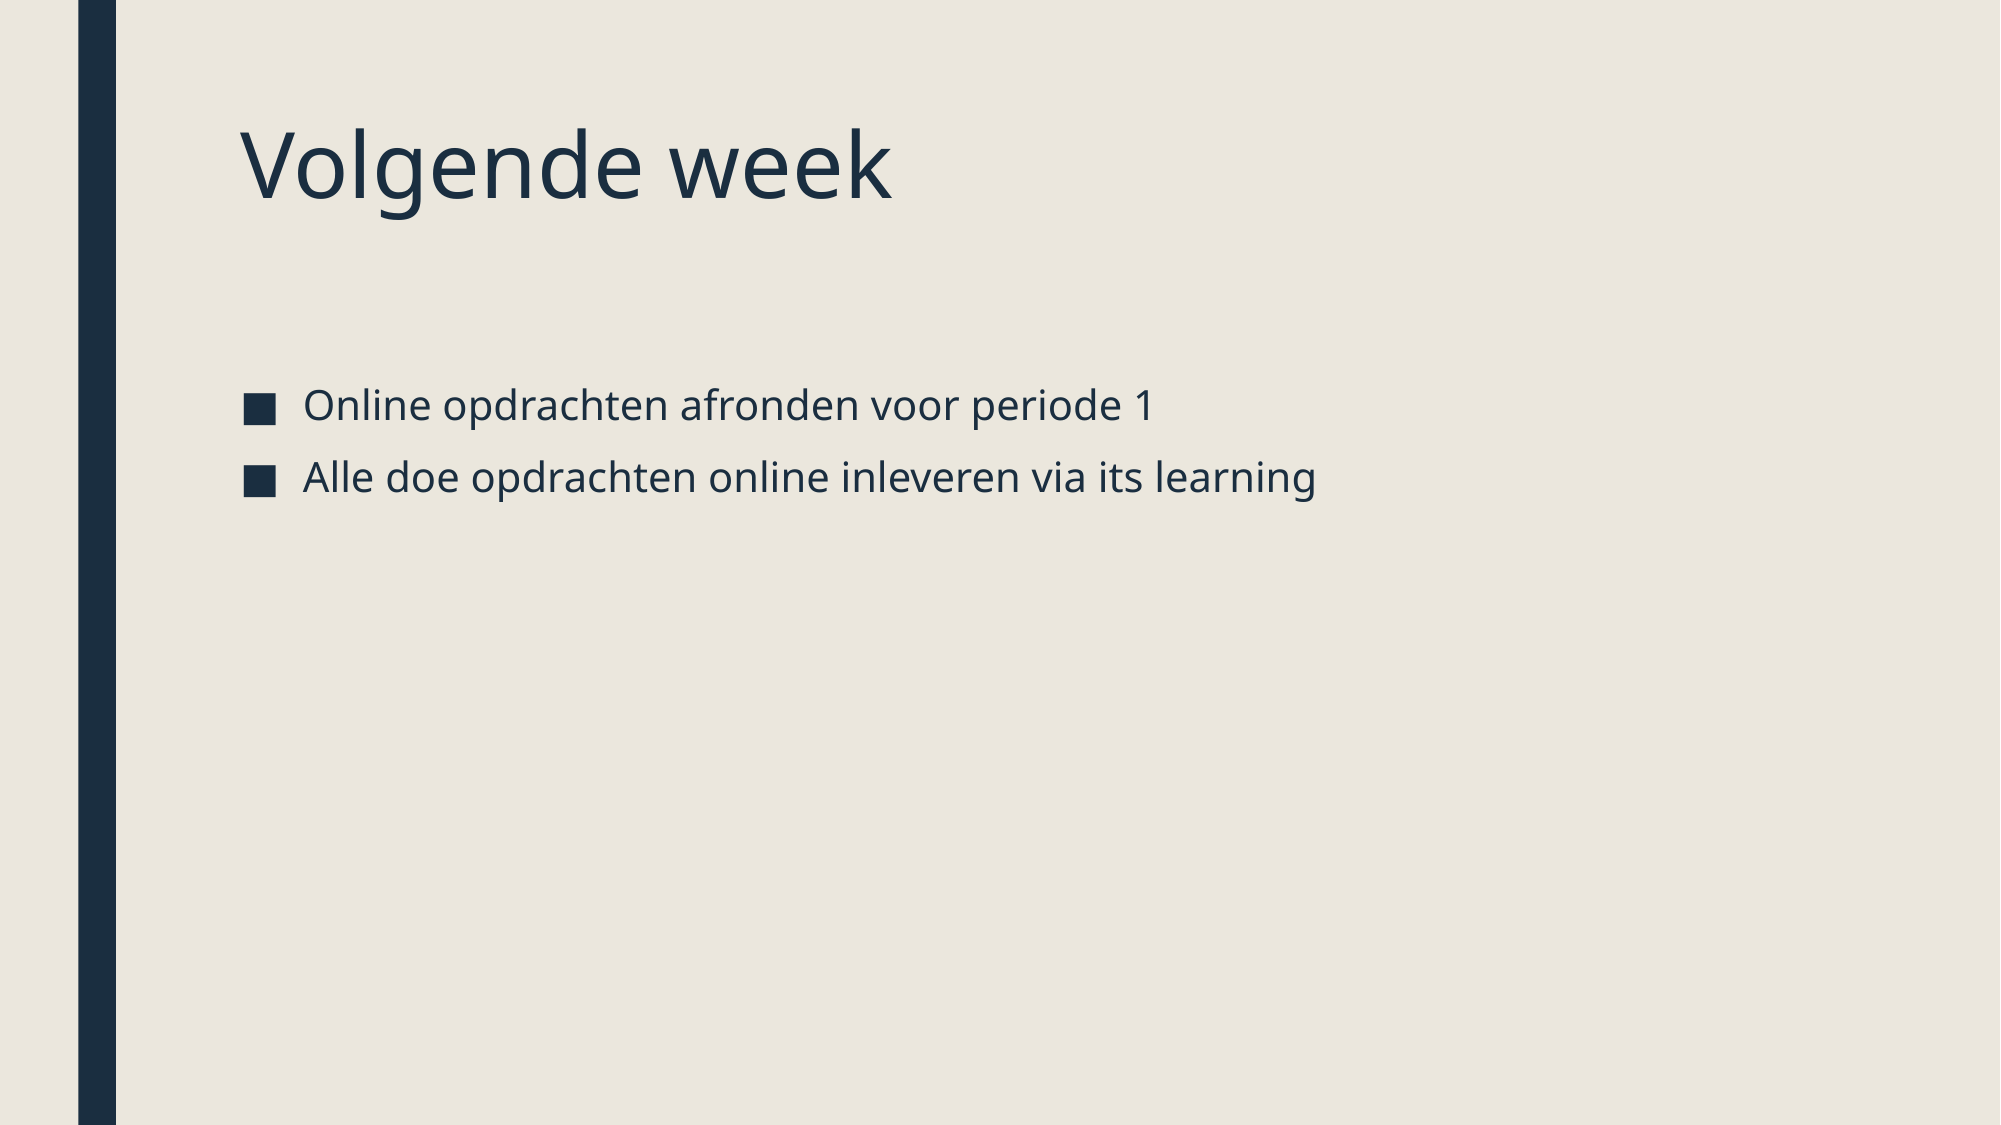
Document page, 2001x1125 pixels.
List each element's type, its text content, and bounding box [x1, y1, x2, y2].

list Online opdrachten afronden voor periode 1 Alle doe opdrachten online inleveren via its learning [225, 375, 1800, 963]
title Volgende week [225, 112, 1800, 357]
